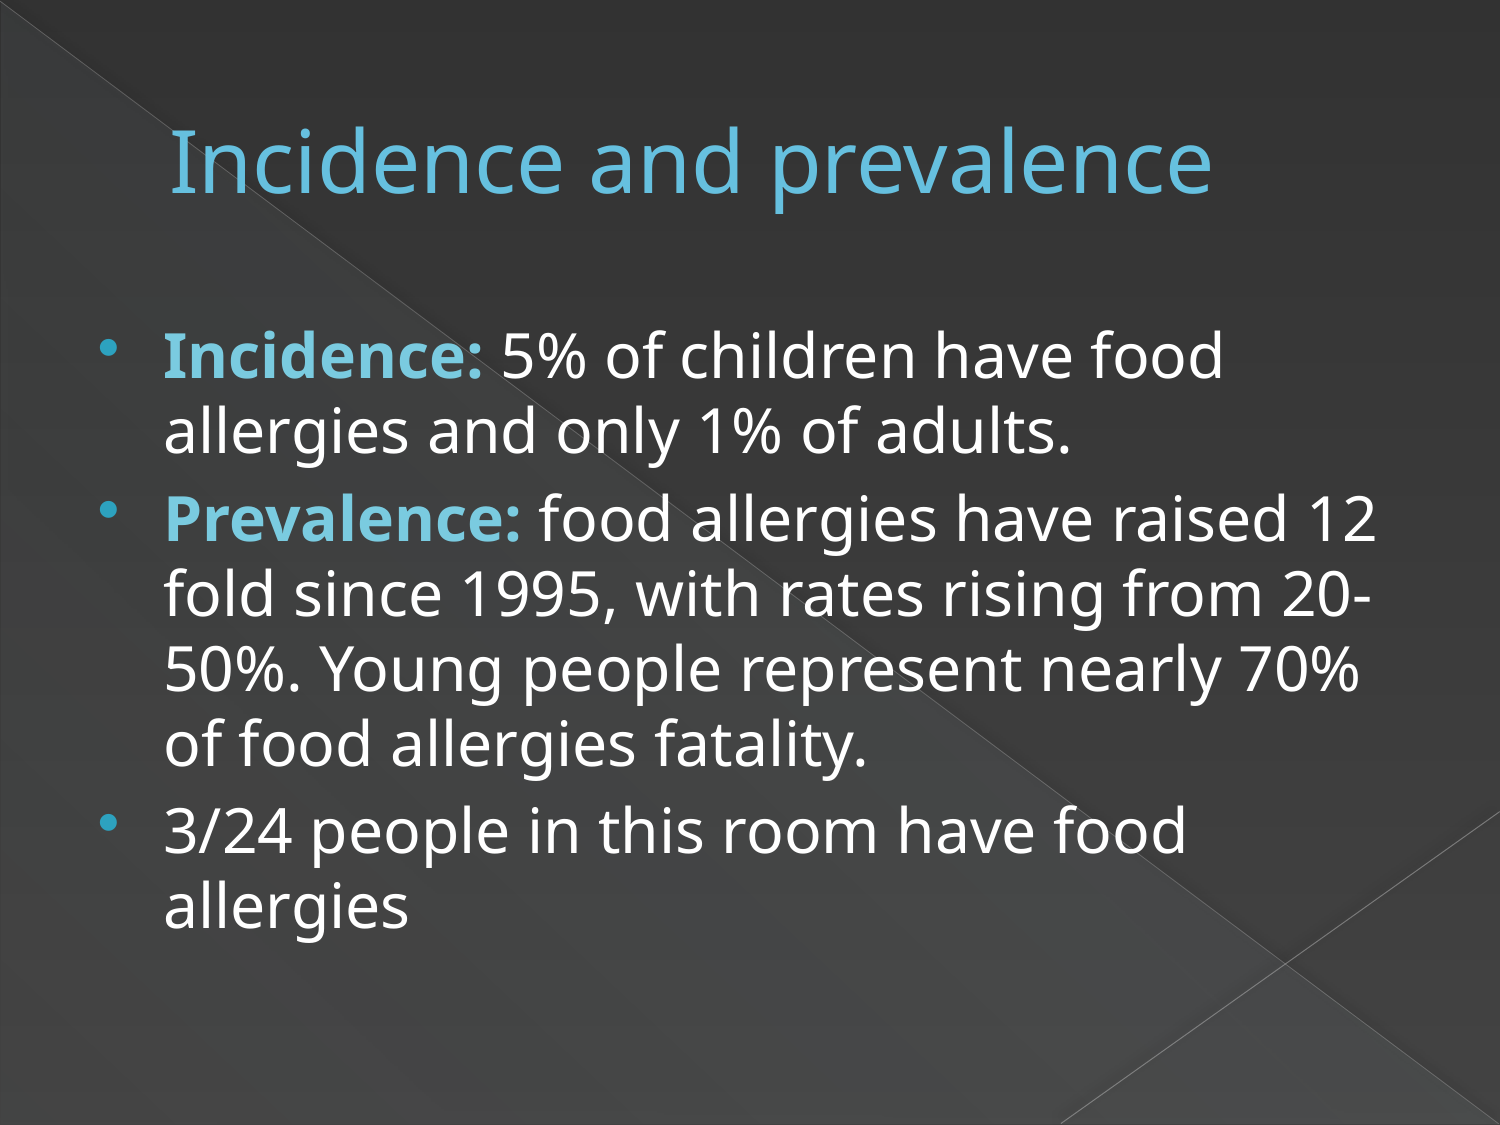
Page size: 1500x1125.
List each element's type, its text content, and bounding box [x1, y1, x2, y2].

title Incidence and prevalence [75, 43, 1425, 274]
list Incidence: 5% of children have food allergies and only 1% of adults. Prevalence: food allergies have raised 12 fold since 1995, with rates rising from 20-50%. Young people represent nearly 70% of food allergies fatality. 3/24 people in this room have food allergies [75, 308, 1425, 1059]
